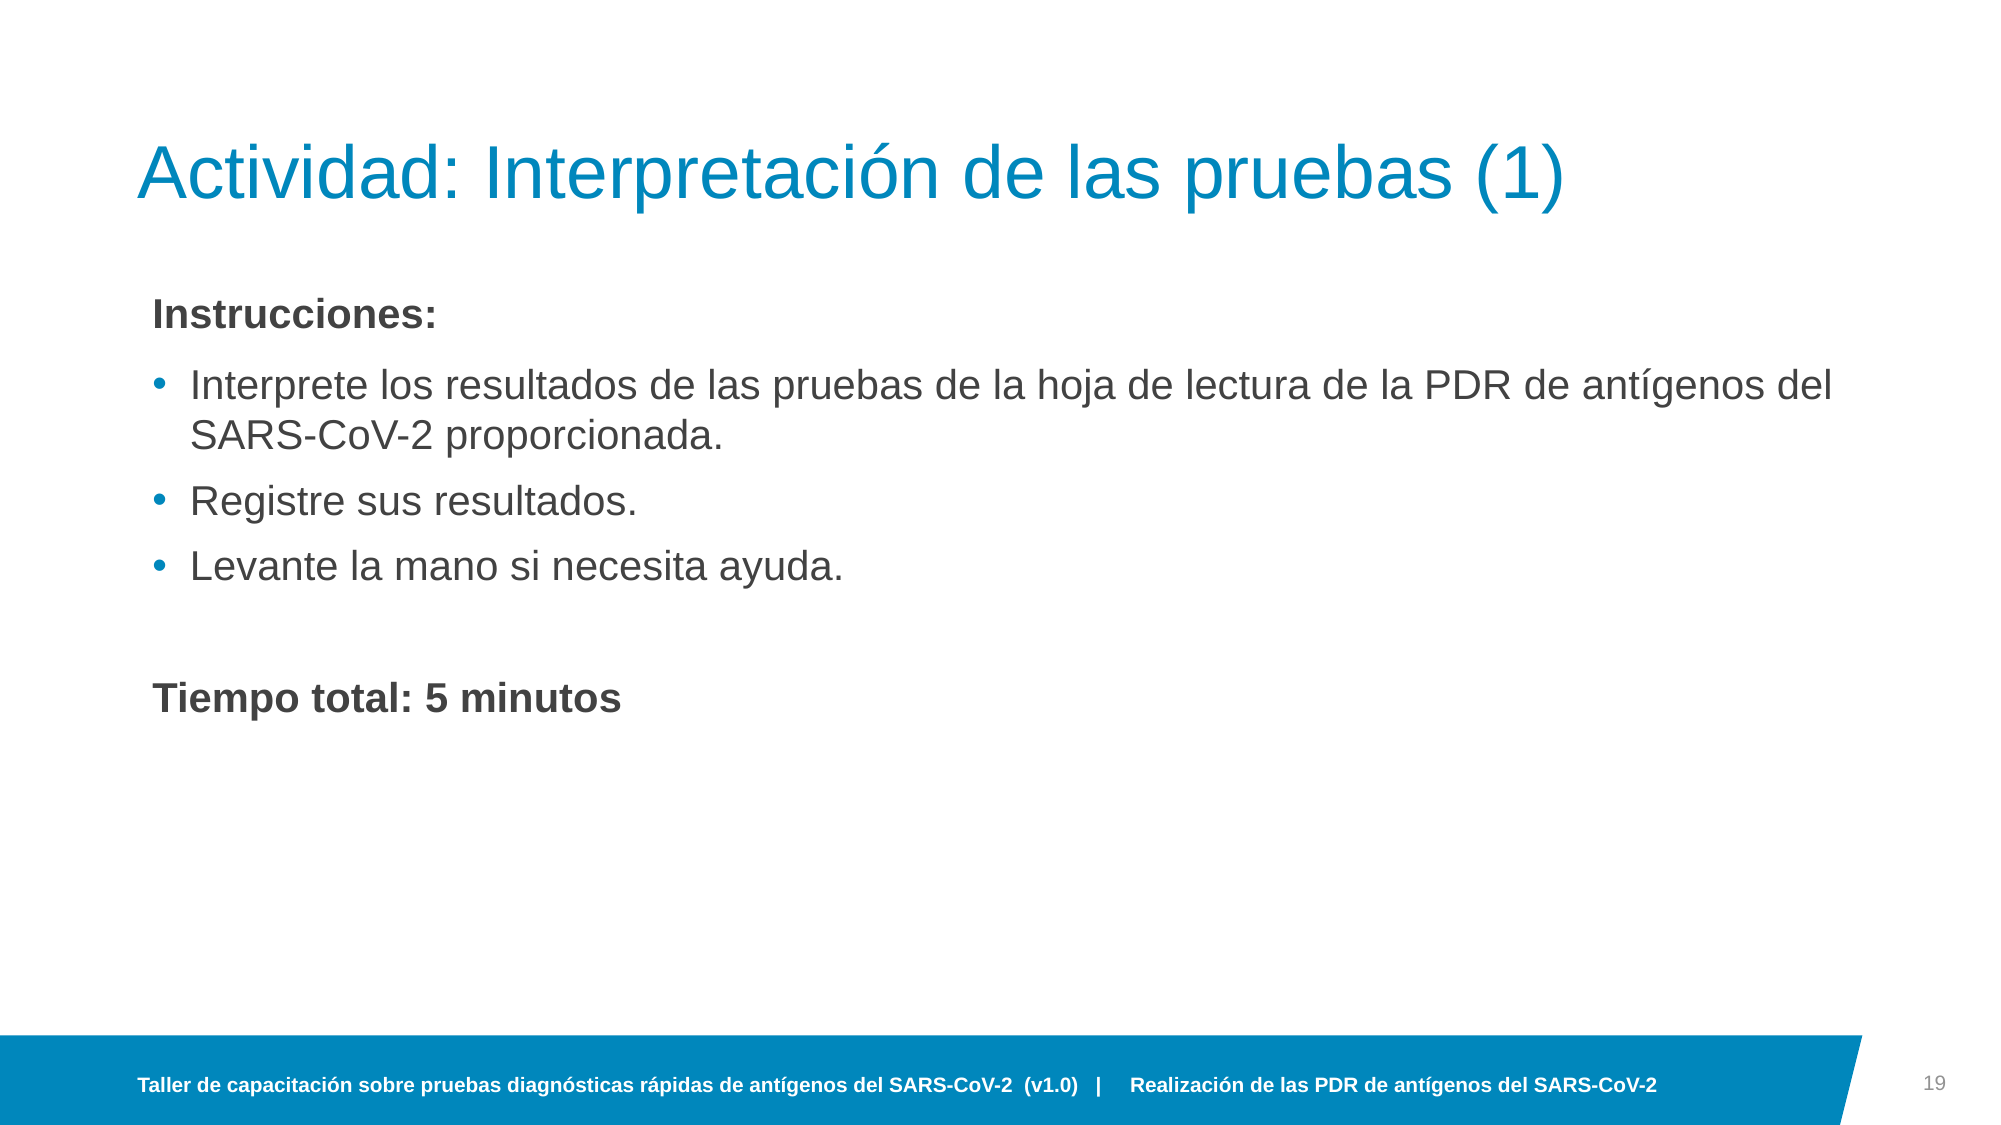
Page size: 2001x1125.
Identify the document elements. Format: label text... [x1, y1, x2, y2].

title Actividad: Interpretación de las pruebas (1) [137, 59, 1863, 215]
list Instrucciones: Interprete los resultados de las pruebas de la hoja de lectura de la PDR de antígenos del SARS-CoV-2 proporcionada. Registre sus resultados. Levante la mano si necesita ayuda. Tiempo total: 5 minutos [137, 284, 1863, 1014]
slide_number 19 [1862, 1035, 1947, 1125]
footer Taller de capacitación sobre pruebas diagnósticas rápidas de antígenos del SARS-CoV-2 (v1.0) | Realización de las PDR de antígenos del SARS-CoV-2 [137, 1042, 1715, 1125]
